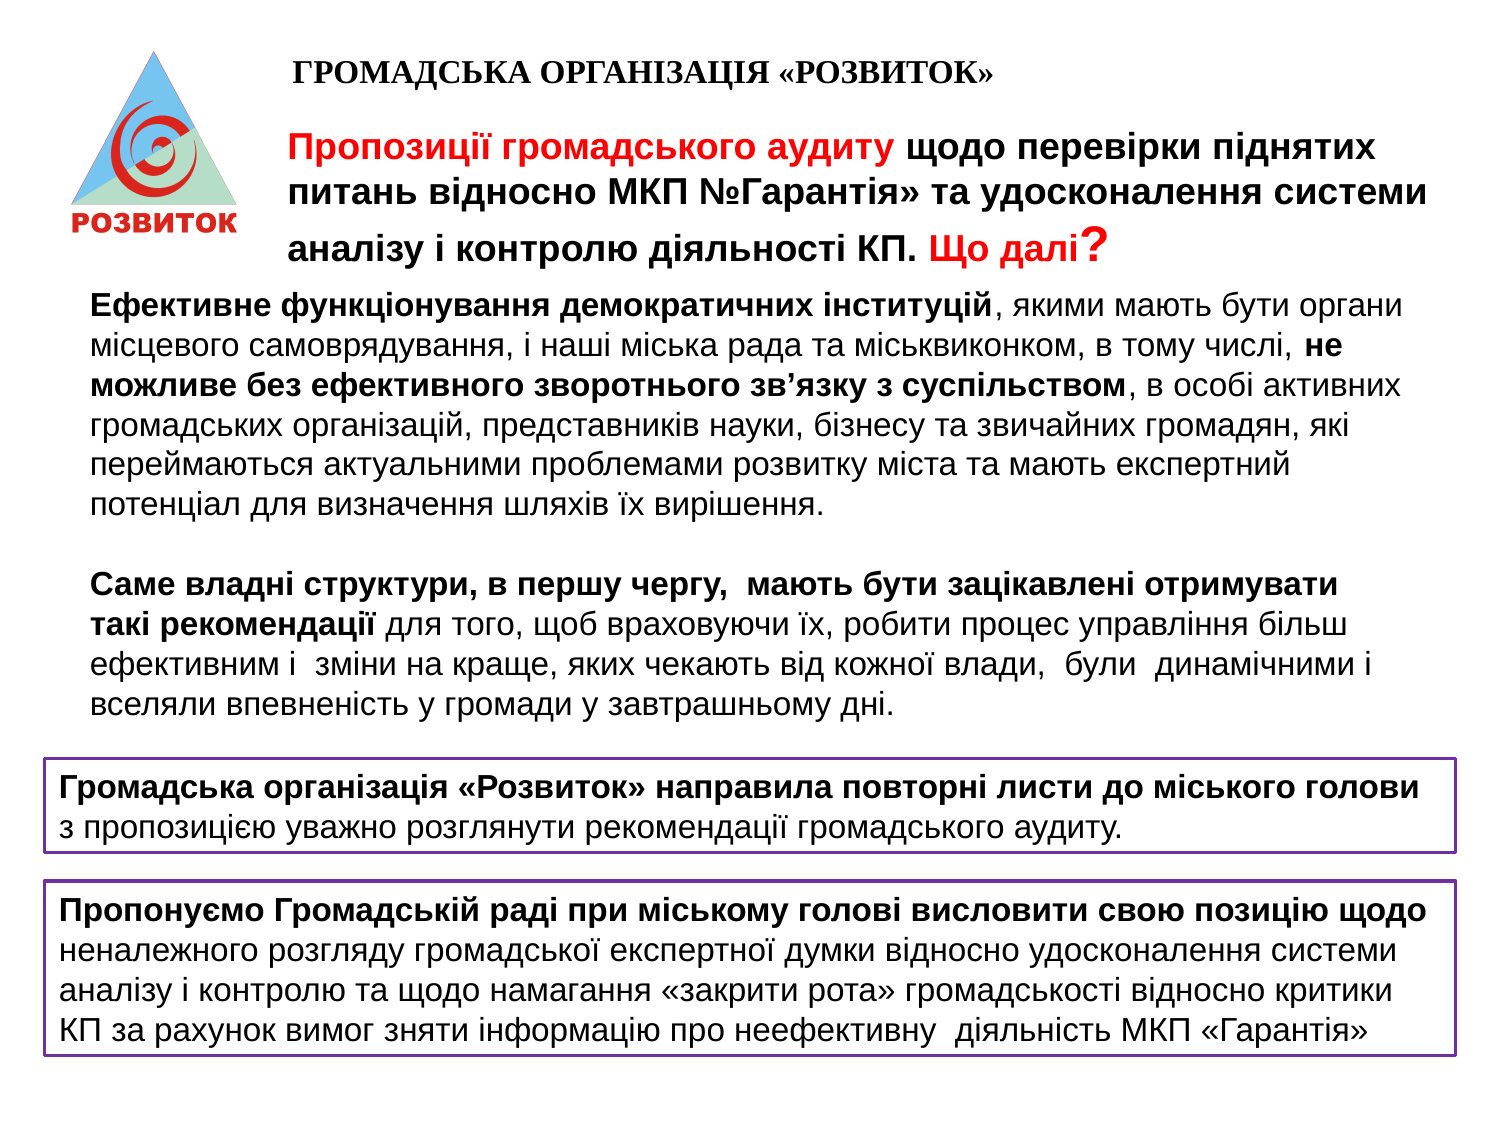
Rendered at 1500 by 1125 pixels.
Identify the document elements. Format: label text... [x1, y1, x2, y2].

text_box Громадська організація «Розвиток» направила повторні листи до міського голови з пропозицією уважно розглянути рекомендації громадського аудиту. [44, 758, 1456, 853]
text_box Ефективне функціонування демократичних інституцій, якими мають бути органи місцевого самоврядування, і наші міська рада та міськвиконком, в тому числі, не можливе без ефективного зворотнього зв’язку з суспільством, в особі активних громадських організацій, представників науки, бізнесу та звичайних громадян, які переймаються актуальними проблемами розвитку міста та мають експертний потенціал для визначення шляхів їх вирішення. Саме владні структури, в першу чергу, мають бути зацікавлені отримувати такі рекомендації для того, щоб враховуючи їх, робити процес управління більш ефективним і зміни на краще, яких чекають від кожної влади, були динамічними і вселяли впевненість у громади у завтрашньому дні. [75, 275, 1424, 730]
subtitle Пропозиції громадського аудиту щодо перевірки піднятих питань відносно МКП №Гарантія» та удосконалення системи аналізу і контролю діяльності КП. Що далі? [272, 114, 1495, 225]
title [70, 50, 237, 233]
text_box ГРОМАДСЬКА ОРГАНІЗАЦІЯ «РОЗВИТОК» [277, 37, 1341, 90]
text_box Пропонуємо Громадській раді при міському голові висловити свою позицію щодо неналежного розгляду громадської експертної думки відносно удосконалення системи аналізу і контролю та щодо намагання «закрити рота» громадськості відносно критики КП за рахунок вимог зняти інформацію про неефективну діяльність МКП «Гарантія» [44, 880, 1456, 1056]
